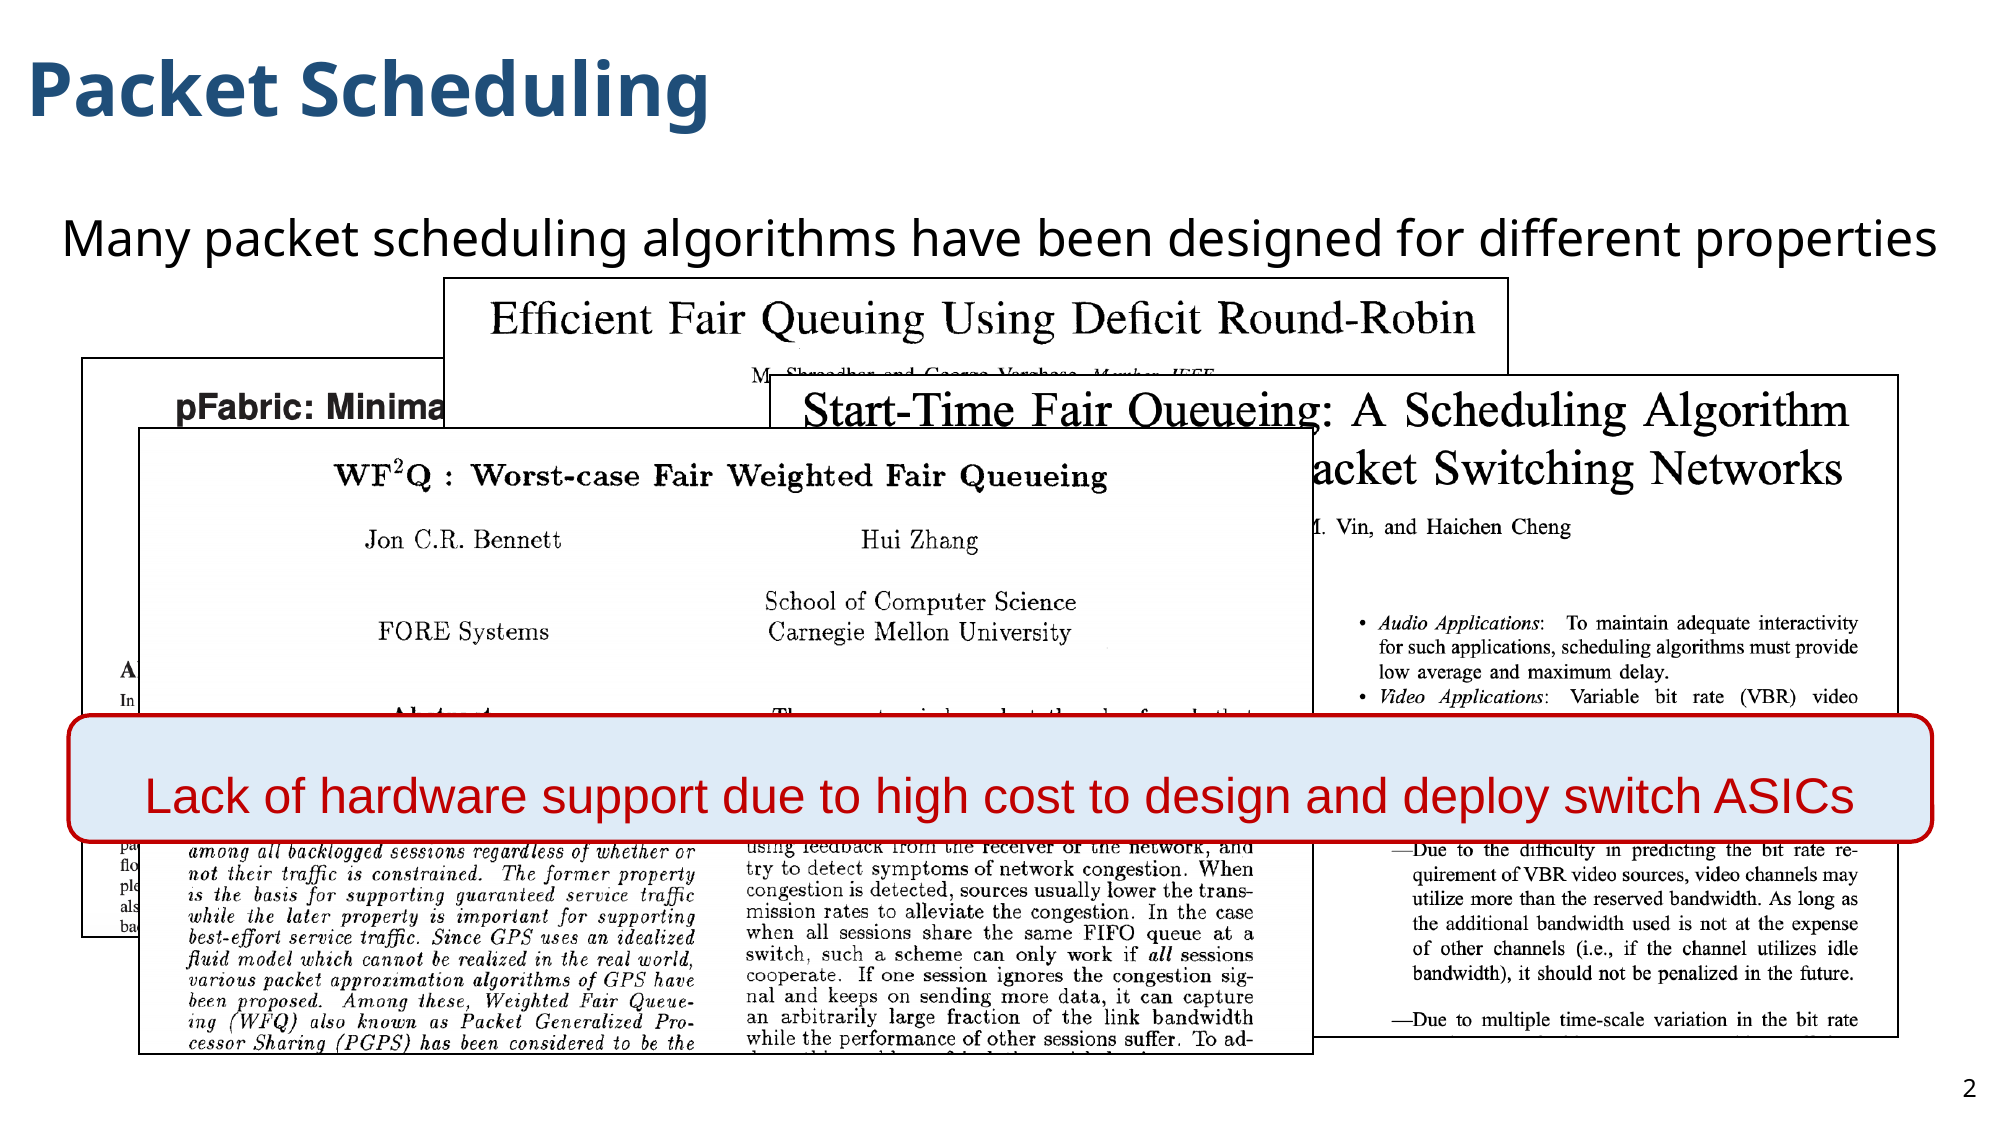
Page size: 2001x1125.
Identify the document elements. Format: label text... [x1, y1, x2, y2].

title Packet Scheduling [11, 0, 1853, 201]
text_box Many packet scheduling algorithms have been designed for different properties [42, 112, 1958, 330]
picture [82, 279, 1898, 1053]
text_box Lack of hardware support due to high cost to design and deploy switch ASICs [67, 715, 82, 842]
slide_number 1 [1541, 1059, 1992, 1120]
text_box Lack of hardware support due to high cost to design and deploy switch ASICs [1898, 714, 1934, 843]
